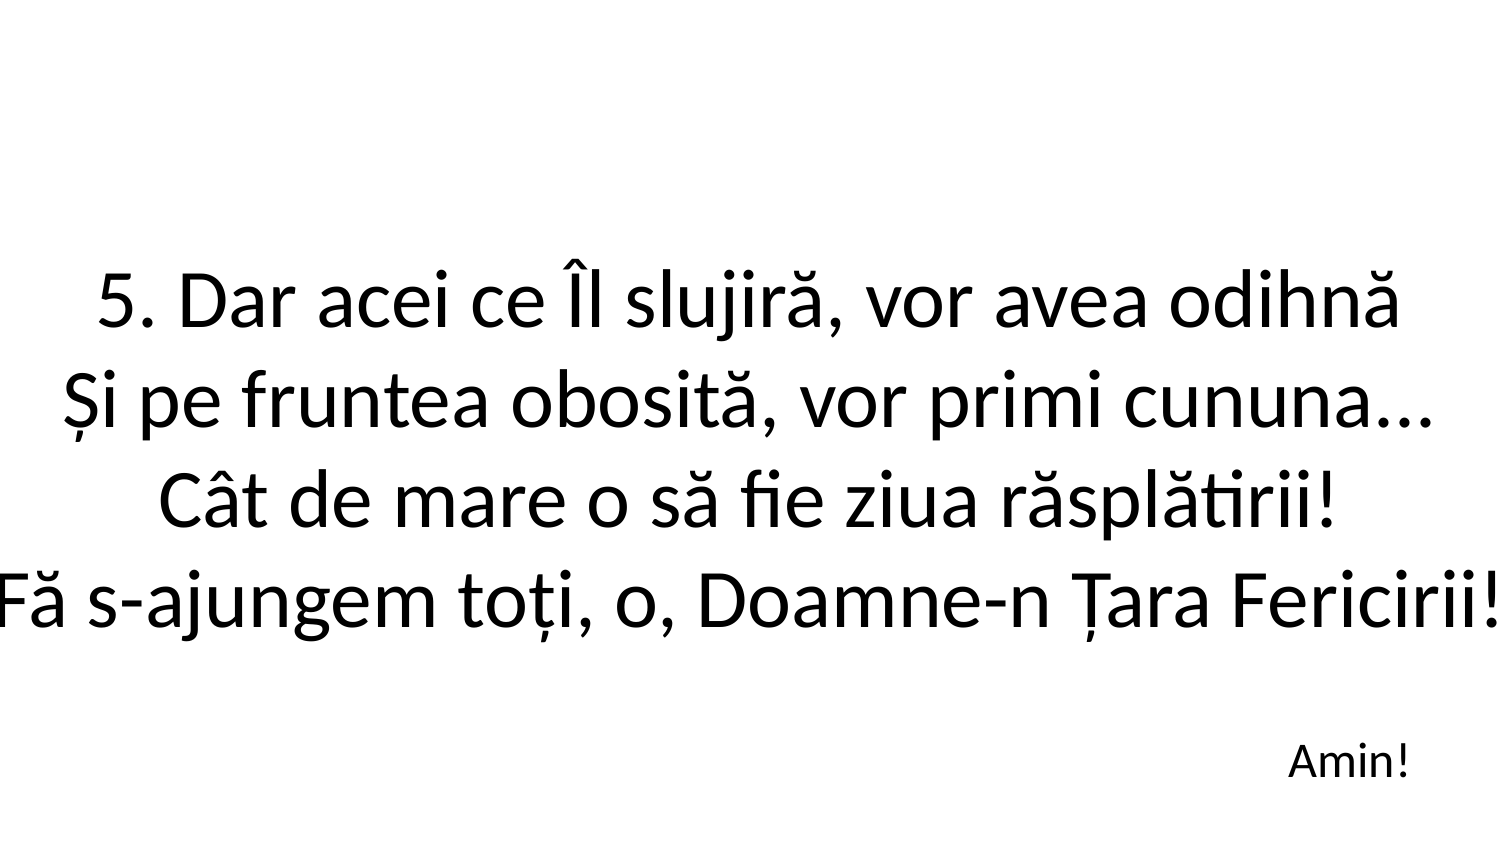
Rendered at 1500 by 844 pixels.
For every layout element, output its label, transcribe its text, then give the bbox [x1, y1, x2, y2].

text_box Amin! [1273, 674, 1427, 795]
text_box 5. Dar acei ce Îl slujiră, vor avea odihnă Și pe fruntea obosită, vor primi cununa... Cât de mare o să fie ziua răsplătirii! Fă s-ajungem toți, o, Doamne-n Țara Fericirii! [0, 192, 1500, 652]
